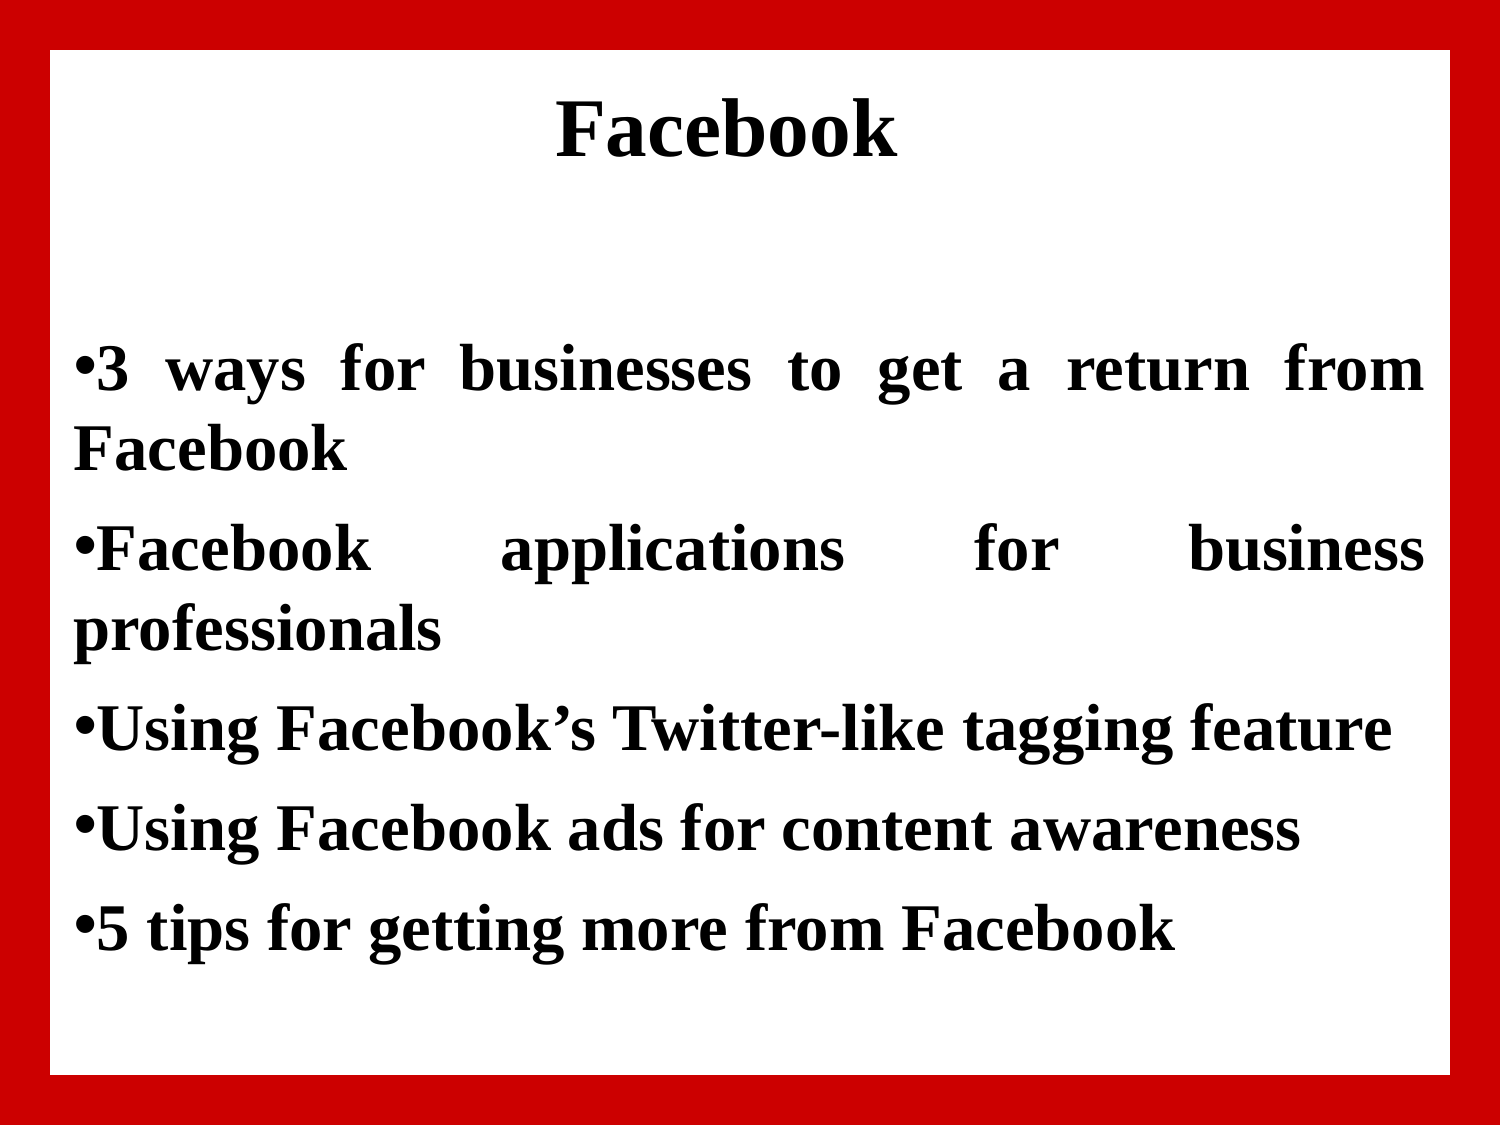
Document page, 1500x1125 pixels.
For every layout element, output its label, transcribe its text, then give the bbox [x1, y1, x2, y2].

title Facebook [93, 0, 1360, 247]
subtitle 3 ways for businesses to get a return from Facebook Facebook applications for business professionals Using Facebook’s Twitter-like tagging feature Using Facebook ads for content awareness 5 tips for getting more from Facebook [58, 316, 1442, 605]
